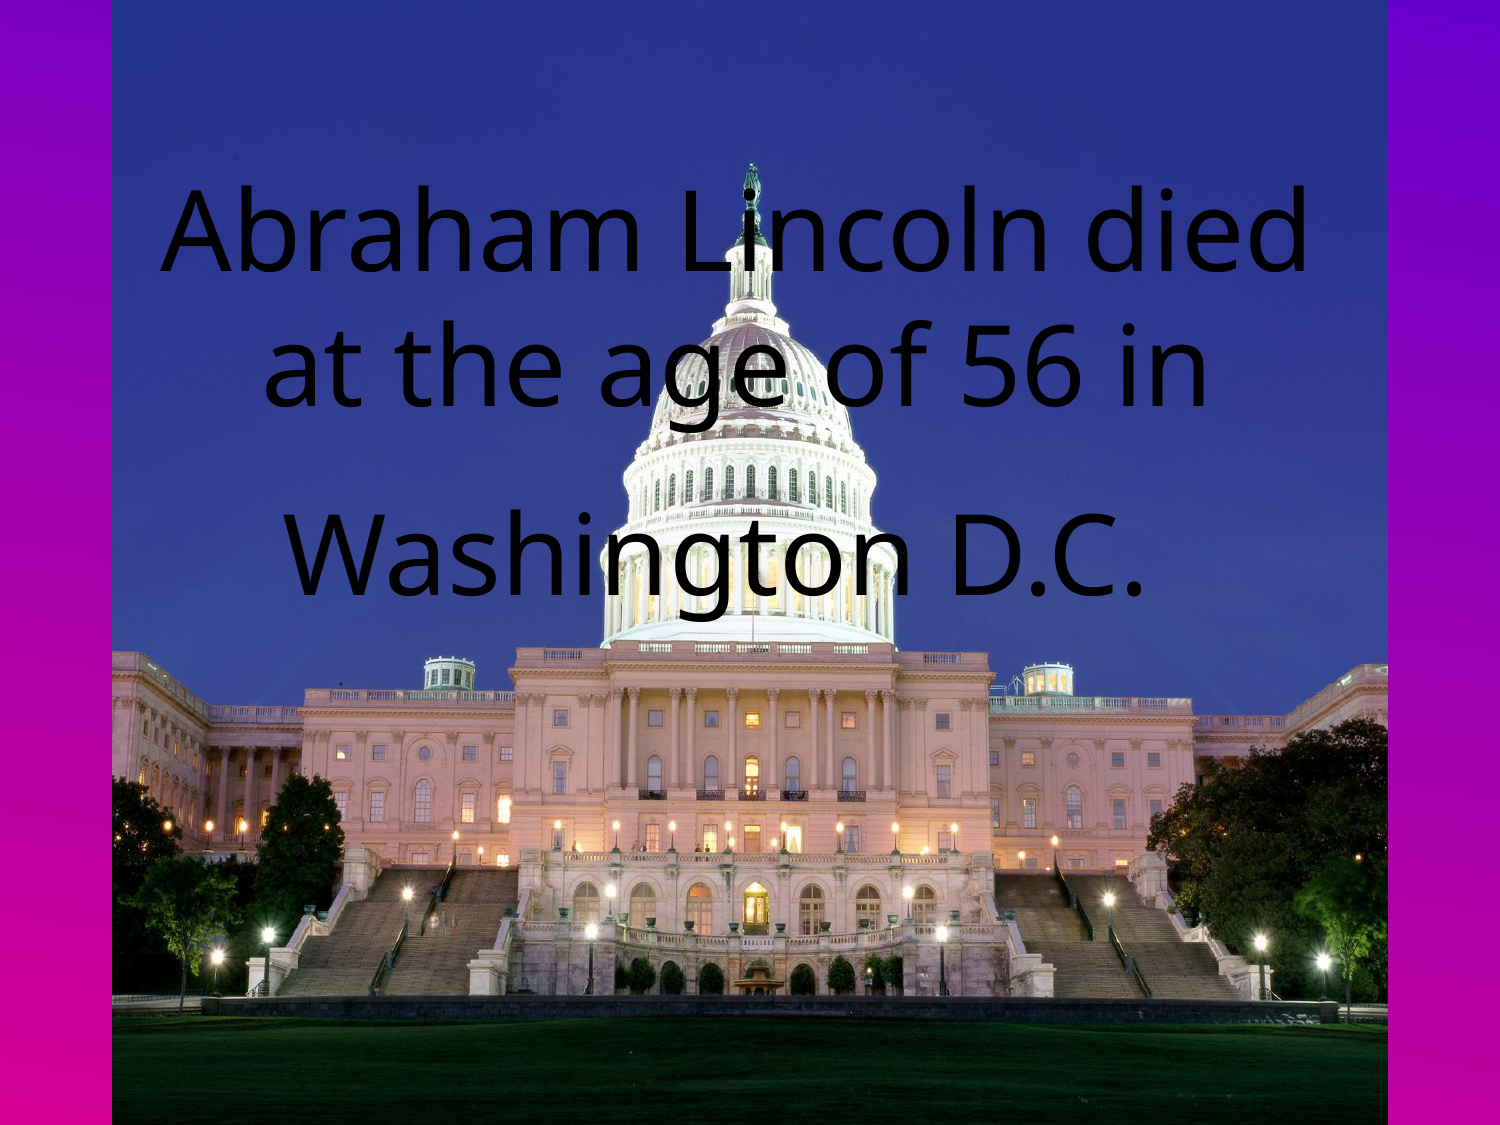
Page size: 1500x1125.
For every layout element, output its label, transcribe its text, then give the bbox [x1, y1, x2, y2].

picture [111, 0, 1388, 1125]
title Abraham Lincoln died at the age of 56 in Washington D.C. [99, 37, 103, 750]
